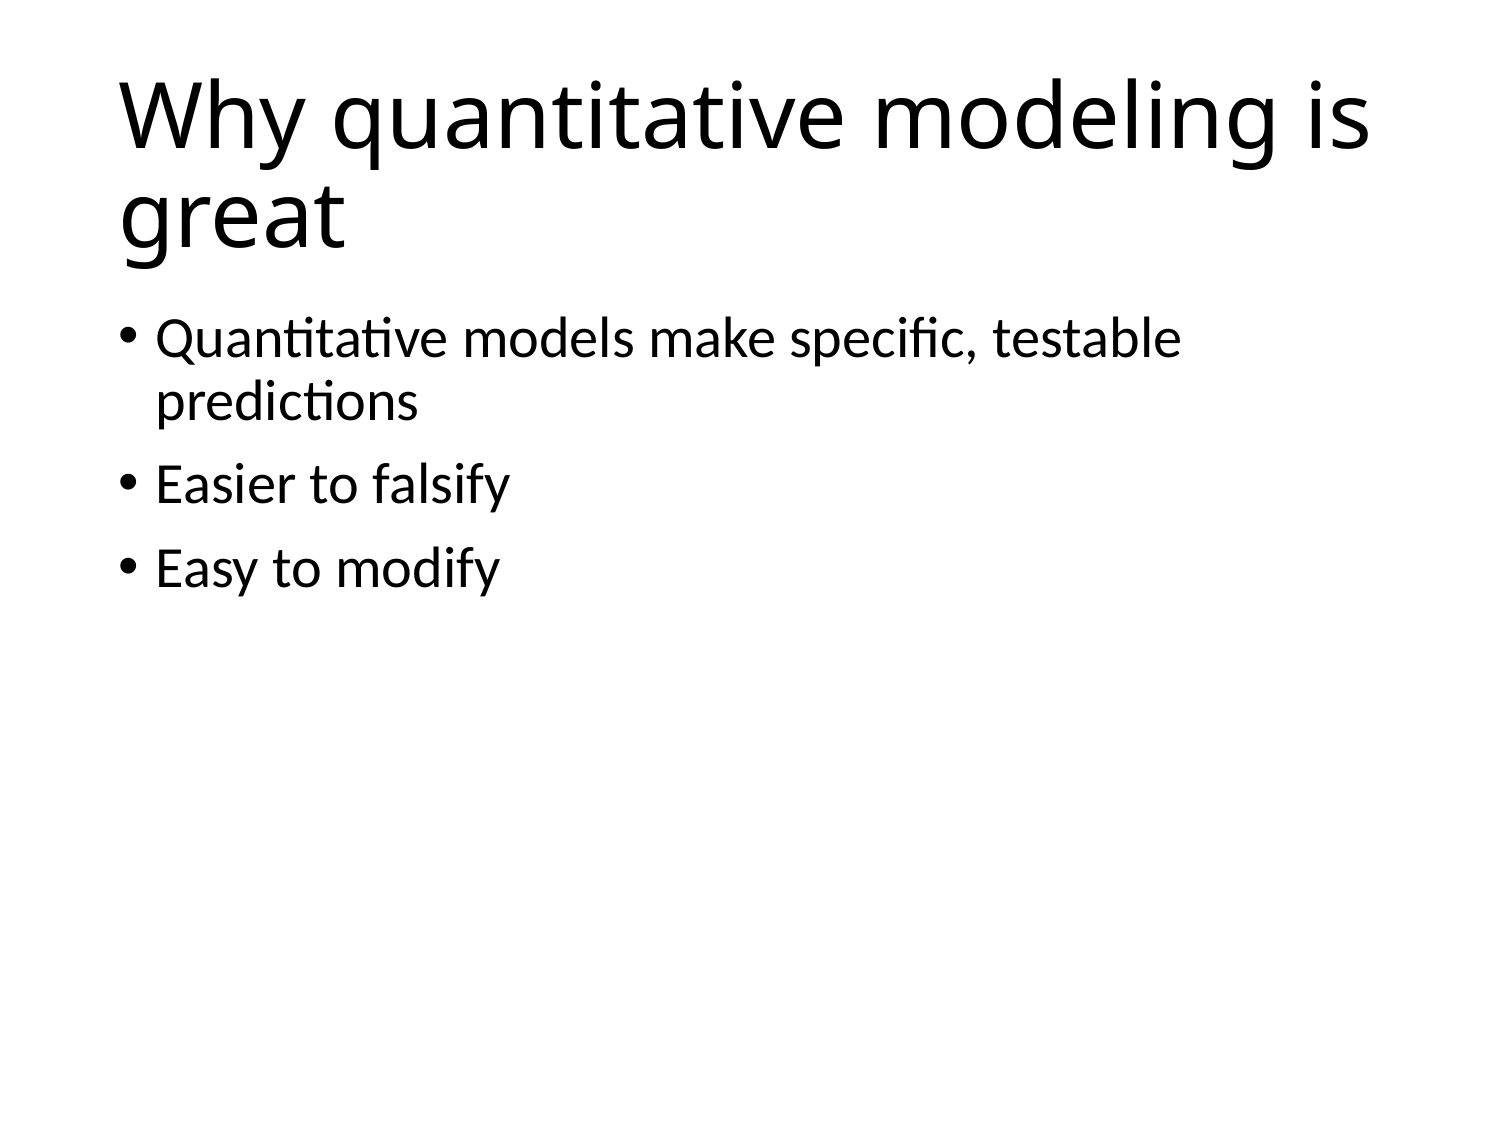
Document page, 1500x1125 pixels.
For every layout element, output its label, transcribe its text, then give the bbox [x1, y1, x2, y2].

list Quantitative models make specific, testable predictions Easier to falsify Easy to modify [103, 299, 1397, 1014]
title Why quantitative modeling is great [103, 59, 1397, 278]
